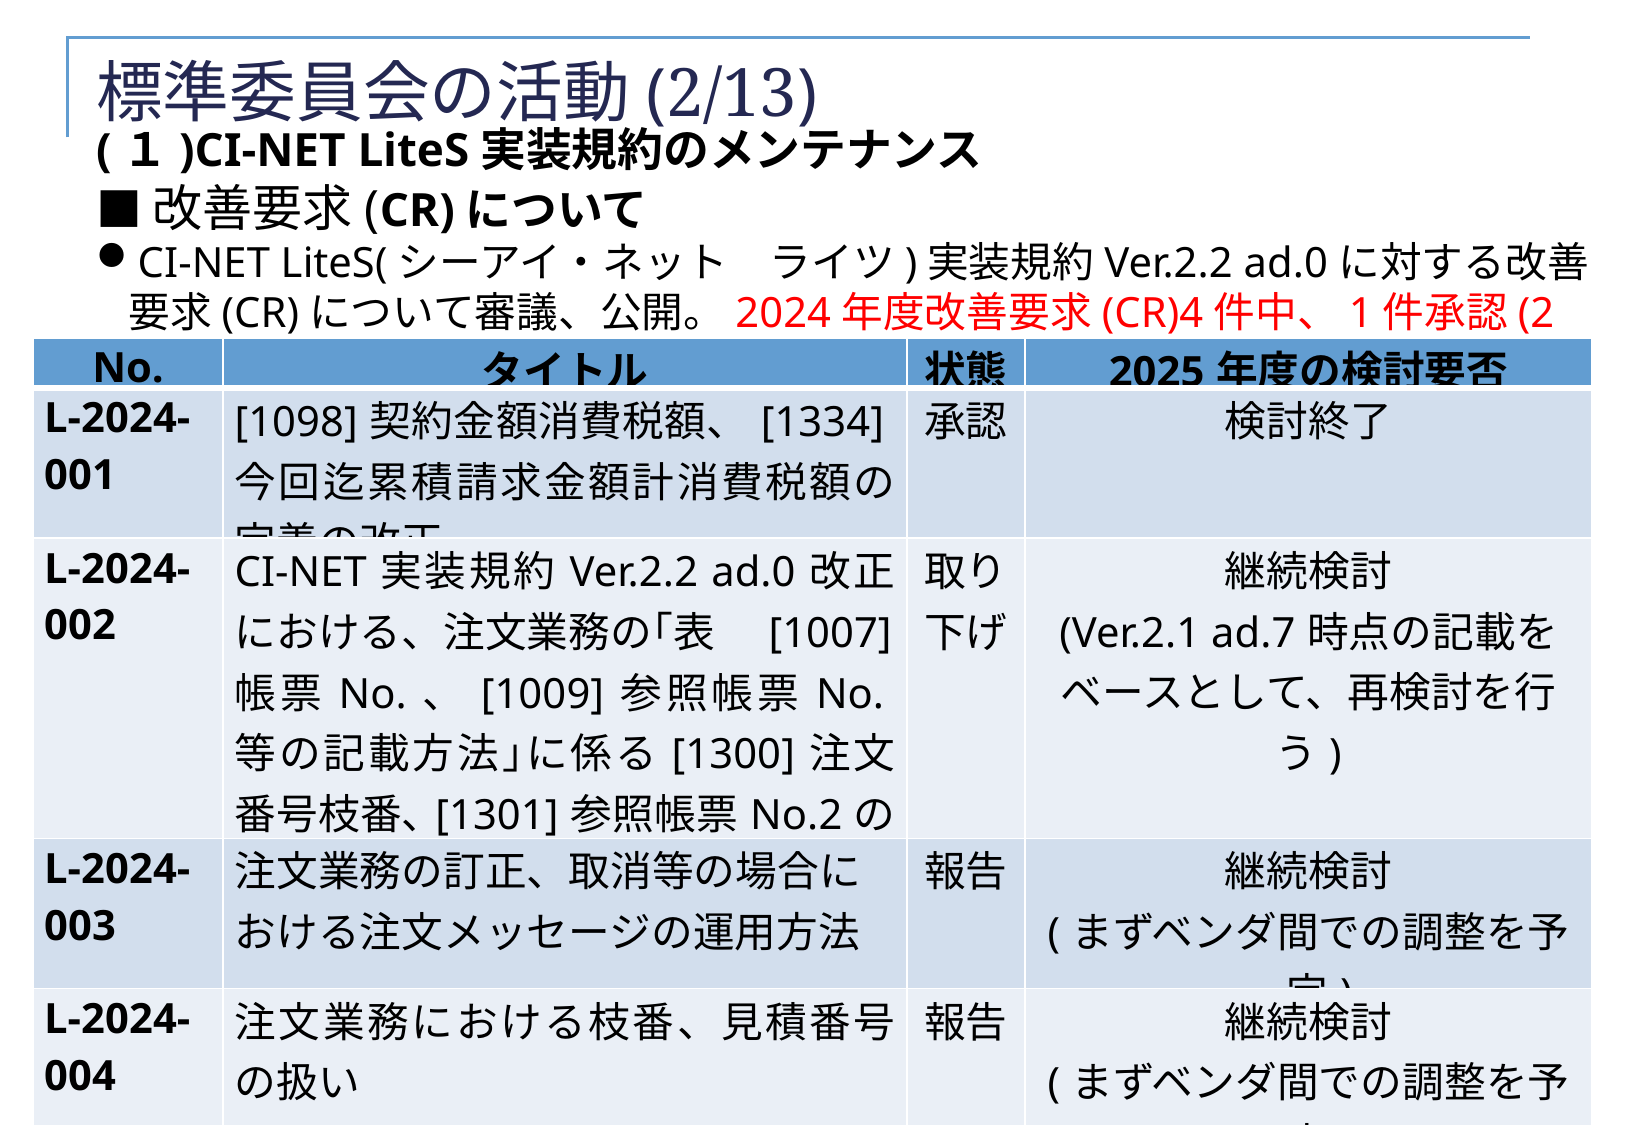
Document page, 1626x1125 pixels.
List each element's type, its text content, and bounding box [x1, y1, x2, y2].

table_header 2025年度の検討要否 [1026, 339, 1591, 385]
table_cell 注文業務の訂正、取消等の場合における注文メッセージの運用方法 [224, 839, 906, 988]
table_cell 報告 [908, 989, 1024, 1125]
table_cell [1098]契約金額消費税額、[1334]今回迄累積請求金額計消費税額の定義の改正 [224, 391, 906, 537]
table_cell 注文業務における枝番、見積番号の扱い [224, 989, 906, 1125]
table_cell 継続検討 (Ver.2.1 ad.7時点の記載をベースとして、再検討を行う) [1026, 539, 1591, 838]
table_cell 承認 [908, 391, 1024, 537]
table_cell 継続検討 (まずベンダ間での調整を予定) [1026, 839, 1591, 988]
table_header 状態 [908, 339, 1024, 385]
table_cell L-2024-004 [34, 989, 222, 1125]
table_cell CI-NET実装規約Ver.2.2 ad.0改正における、注文業務の｢表 [1007]帳票No.、[1009]参照帳票No.等の記載方法｣に係る[1300]注文番号枝番､[1301]参照帳票No.2の扱い」をVer.2.1 ad.7の記載に戻す [224, 539, 906, 838]
title 標準委員会の活動(2/13) [81, 42, 1544, 113]
table_cell L-2024-003 [34, 839, 222, 988]
table_cell 継続検討 (まずベンダ間での調整を予定) [1026, 989, 1591, 1125]
table_cell 報告 [908, 839, 1024, 988]
text_box (１)CI-NET LiteS実装規約のメンテナンス ■改善要求(CR)について CI-NET LiteS(シーアイ・ネット ライツ)実装規約Ver.2.2 ad.0に対する改善要求(CR)について審議、公開。2024年度改善要求(CR)4件中、1件承認(2件は報告段階)。 [81, 113, 1604, 394]
table_cell 取り 下げ [908, 539, 1024, 838]
table_cell L-2024-002 [34, 539, 222, 838]
table_cell L-2024-001 [34, 391, 222, 537]
table_cell 検討終了 [1026, 391, 1591, 537]
table_header No. [34, 339, 222, 385]
table_header タイトル [224, 339, 906, 385]
